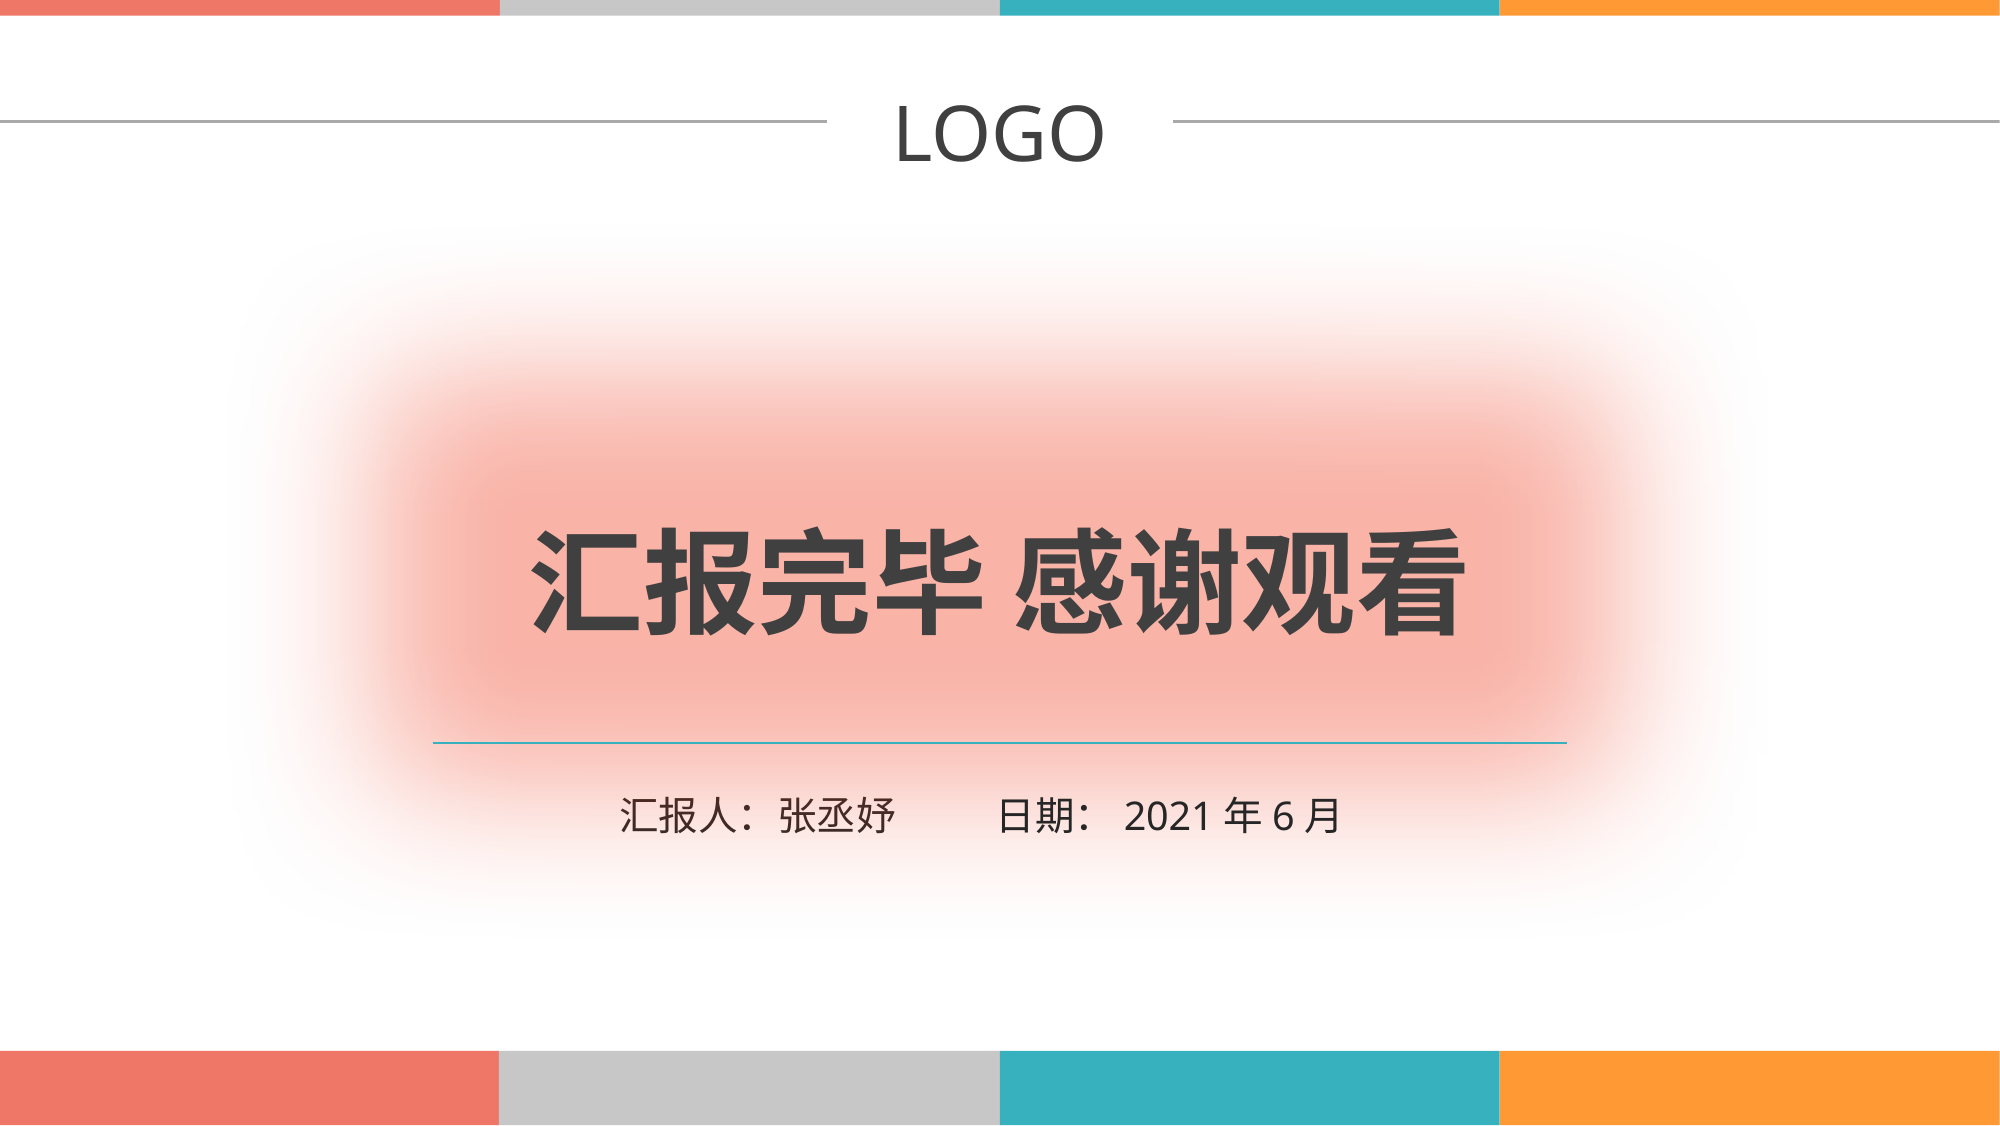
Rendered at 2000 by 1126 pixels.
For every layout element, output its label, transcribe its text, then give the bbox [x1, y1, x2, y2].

text_box [1498, 1049, 2000, 1126]
text_box [1498, 0, 2000, 18]
text_box [498, 0, 998, 18]
text_box 日期：2021年6月 [980, 783, 1359, 847]
text_box [0, 0, 498, 18]
text_box 汇报人：张丞妤 [604, 783, 911, 847]
text_box LOGO [872, 74, 1129, 187]
text_box [998, 0, 1498, 18]
text_box [497, 1049, 998, 1126]
text_box [998, 1049, 1498, 1126]
text_box [0, 1049, 497, 1126]
